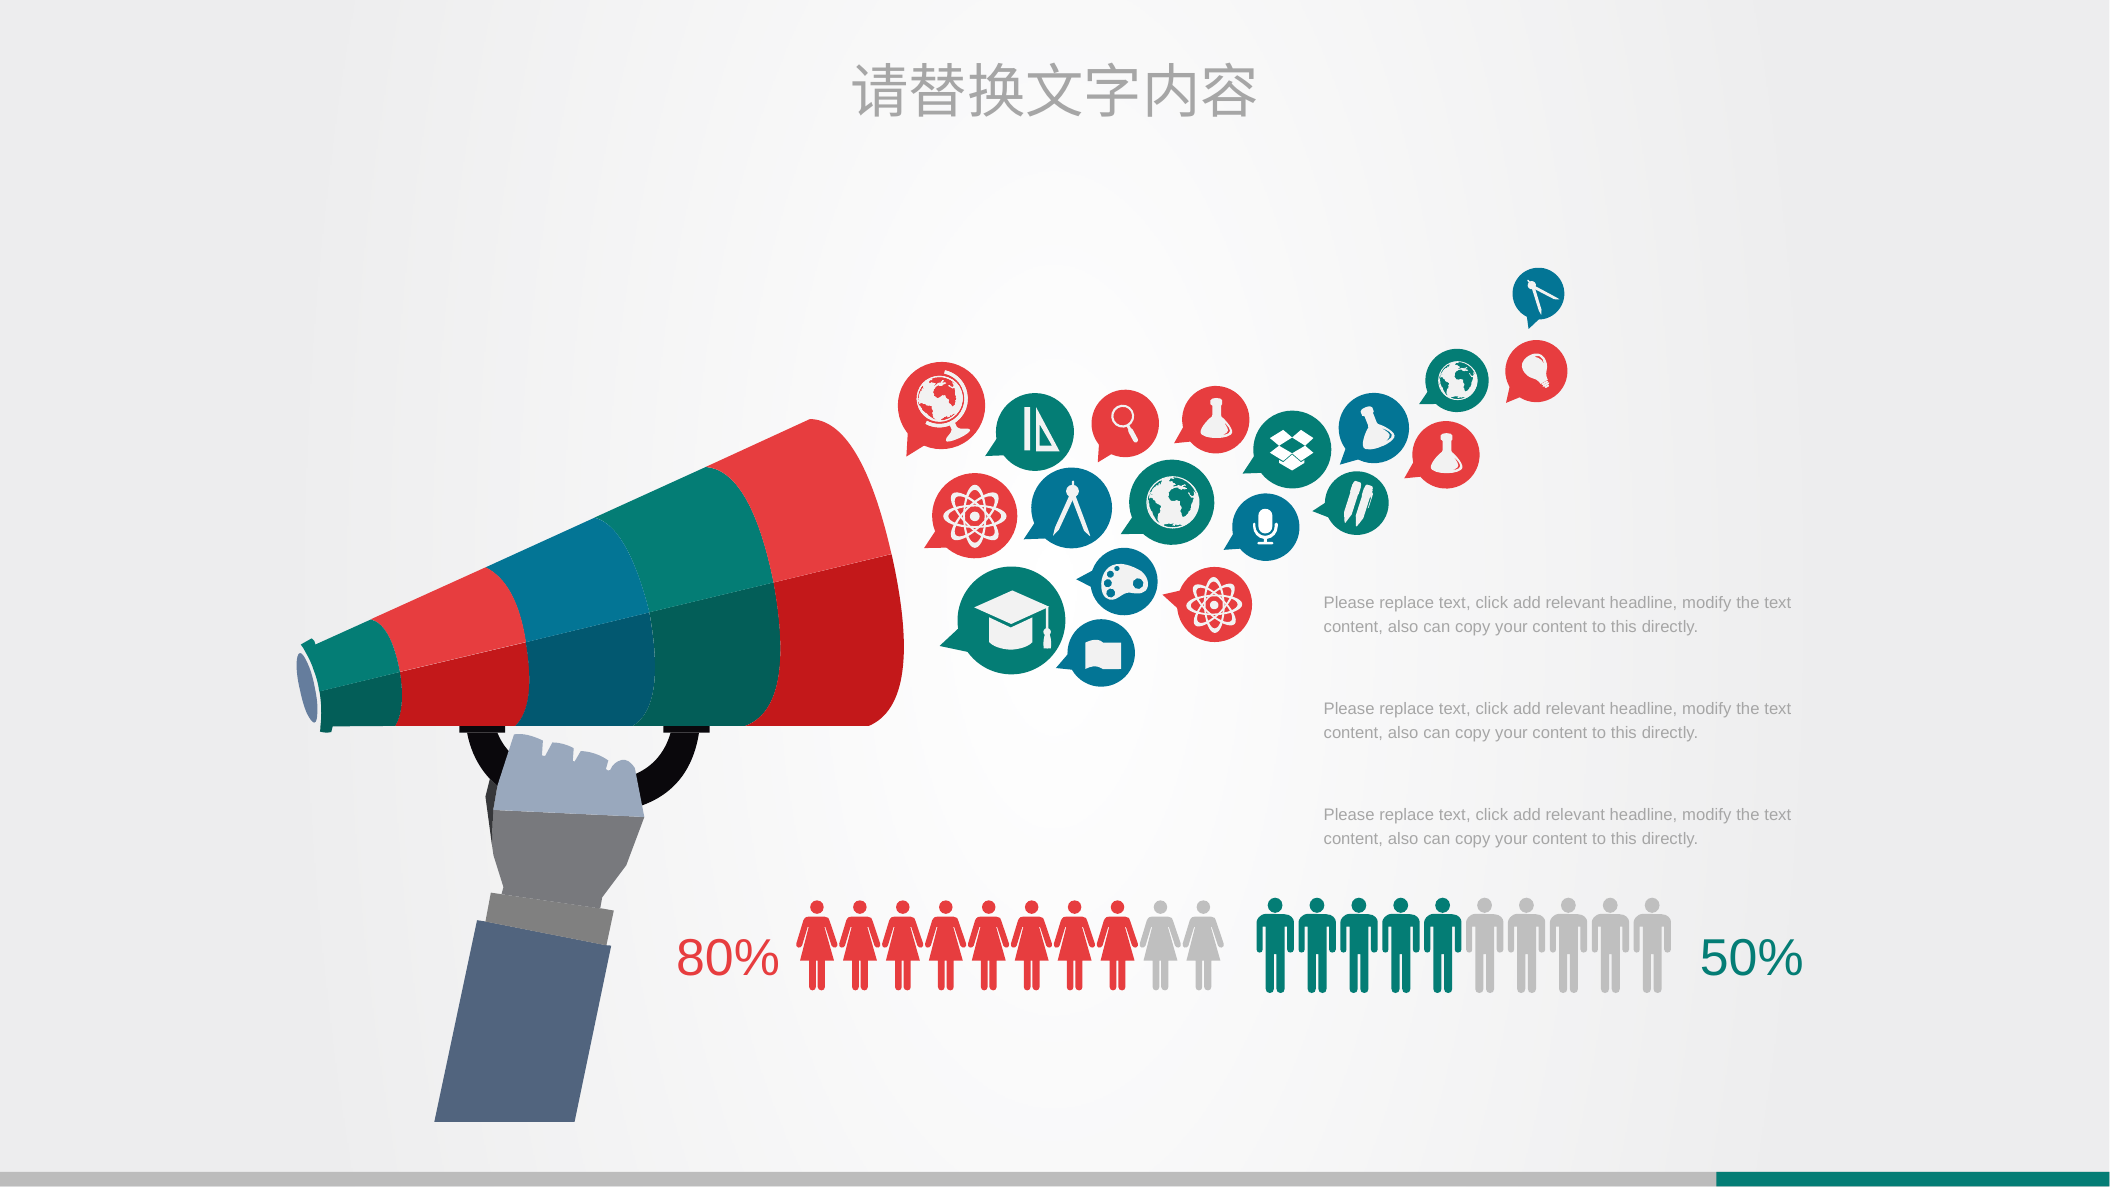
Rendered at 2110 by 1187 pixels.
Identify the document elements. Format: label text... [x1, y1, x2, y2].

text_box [884, 267, 1569, 687]
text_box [296, 419, 914, 1122]
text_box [1256, 897, 1671, 994]
text_box 请替换文字内容 [820, 32, 1289, 124]
text_box Please replace text, click add relevant headline, modify the text content, also can copy your content to this directly. [1323, 799, 1826, 848]
text_box Please replace text, click add relevant headline, modify the text content, also can copy your content to this directly. [1569, 587, 1826, 636]
text_box 50% [1699, 911, 1805, 986]
picture [0, 0, 2110, 1171]
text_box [795, 900, 1225, 991]
text_box Please replace text, click add relevant headline, modify the text content, also can copy your content to this directly. [1323, 693, 1826, 742]
